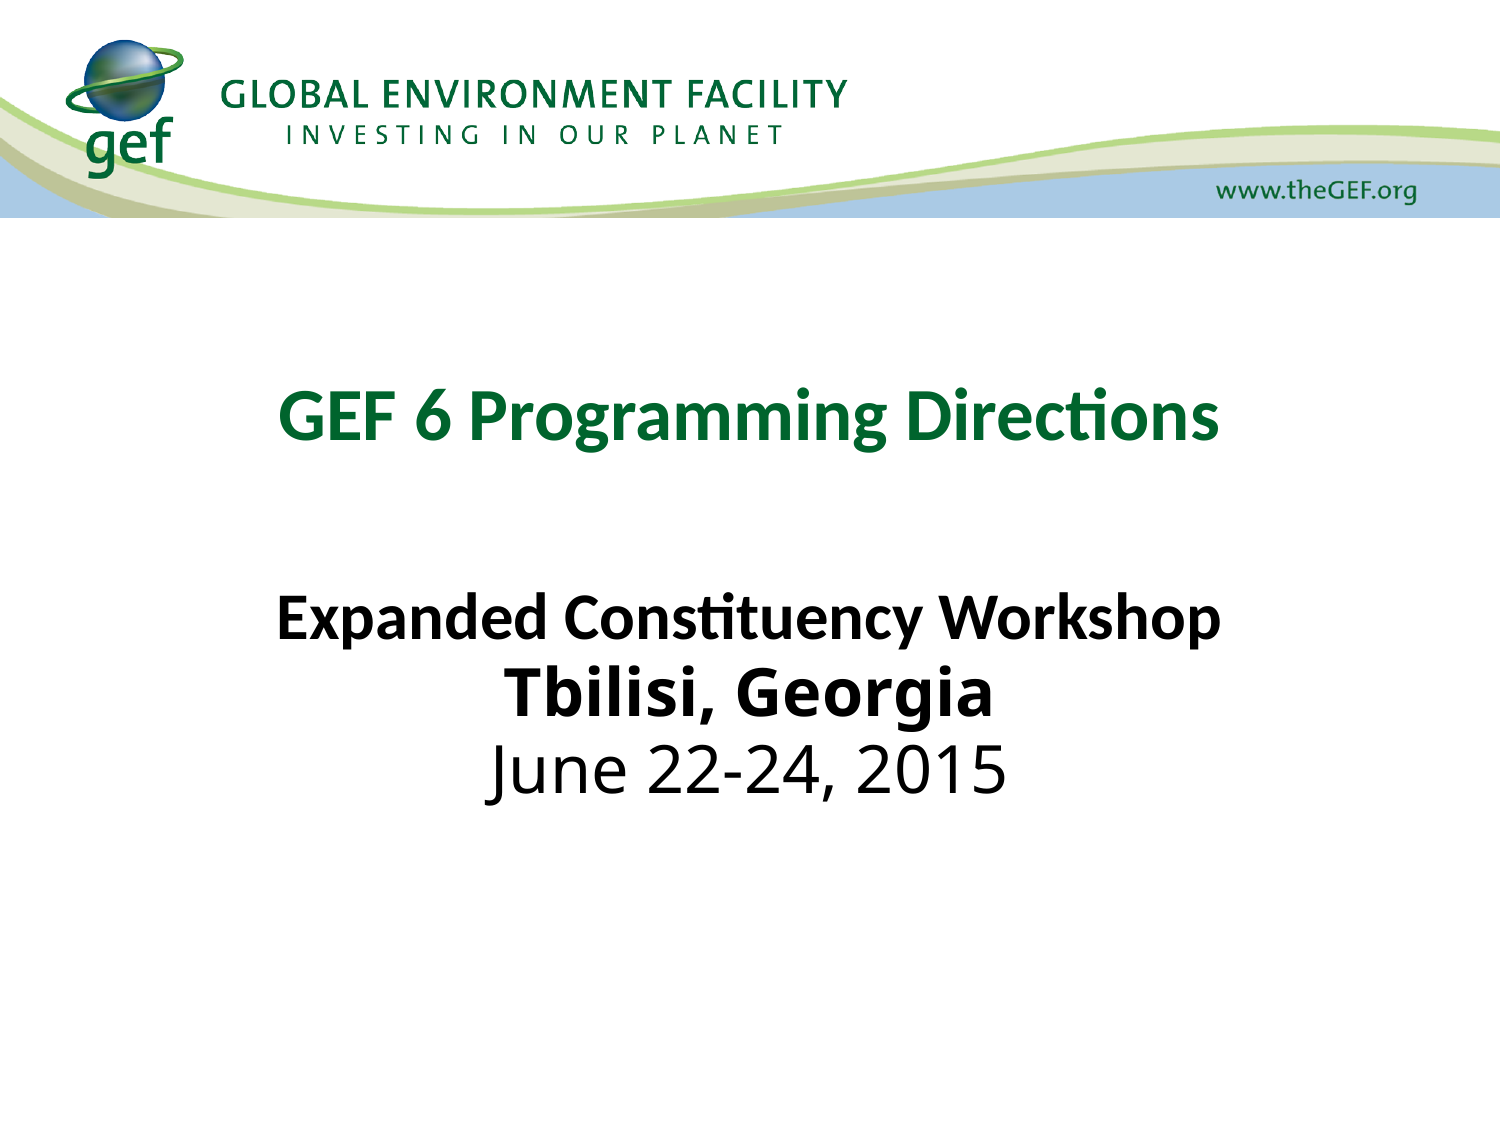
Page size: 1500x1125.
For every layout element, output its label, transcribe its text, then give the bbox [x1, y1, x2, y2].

subtitle Expanded Constituency Workshop Tbilisi, Georgia June 22-24, 2015 [224, 487, 1276, 951]
title GEF 6 Programming Directions [74, 324, 1426, 513]
picture [0, 12, 1500, 218]
